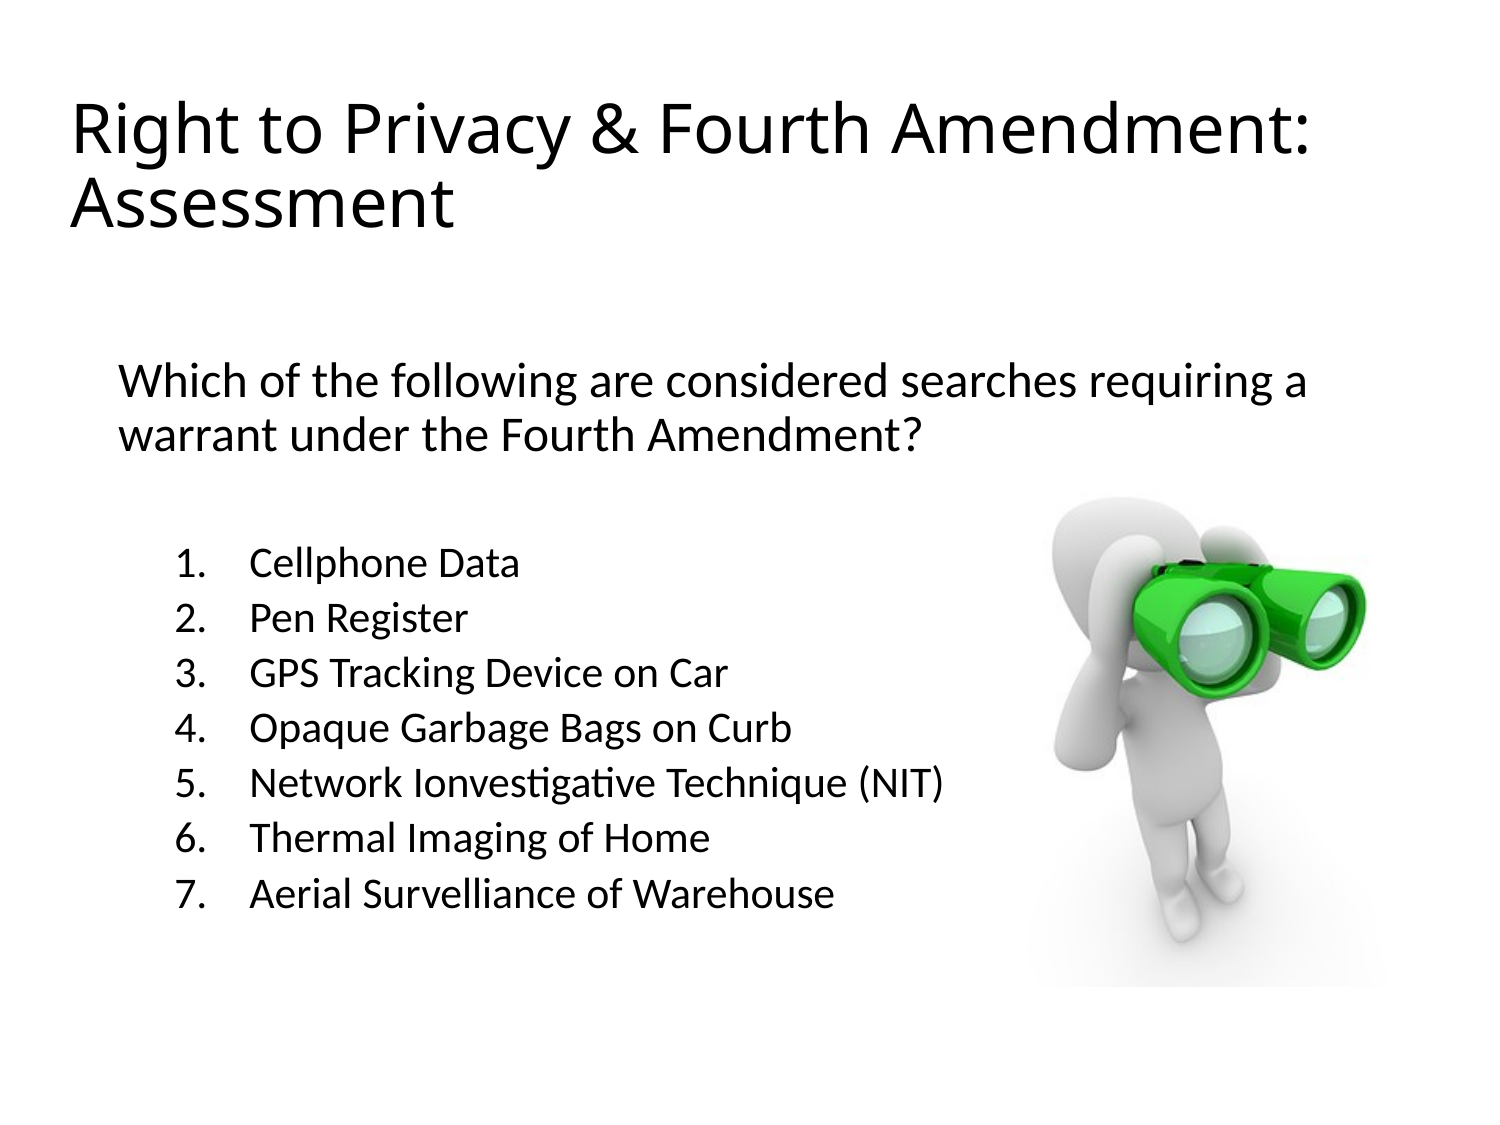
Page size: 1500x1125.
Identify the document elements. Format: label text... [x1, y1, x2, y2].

list Which of the following are considered searches requiring a warrant under the Fourth Amendment? Cellphone Data Pen Register GPS Tracking Device on Car Opaque Garbage Bags on Curb Network Ionvestigative Technique (NIT) Thermal Imaging of Home Aerial Survelliance of Warehouse [102, 281, 1398, 996]
title Right to Privacy & Fourth Amendment: Assessment [55, 59, 1398, 278]
picture [968, 455, 1500, 987]
